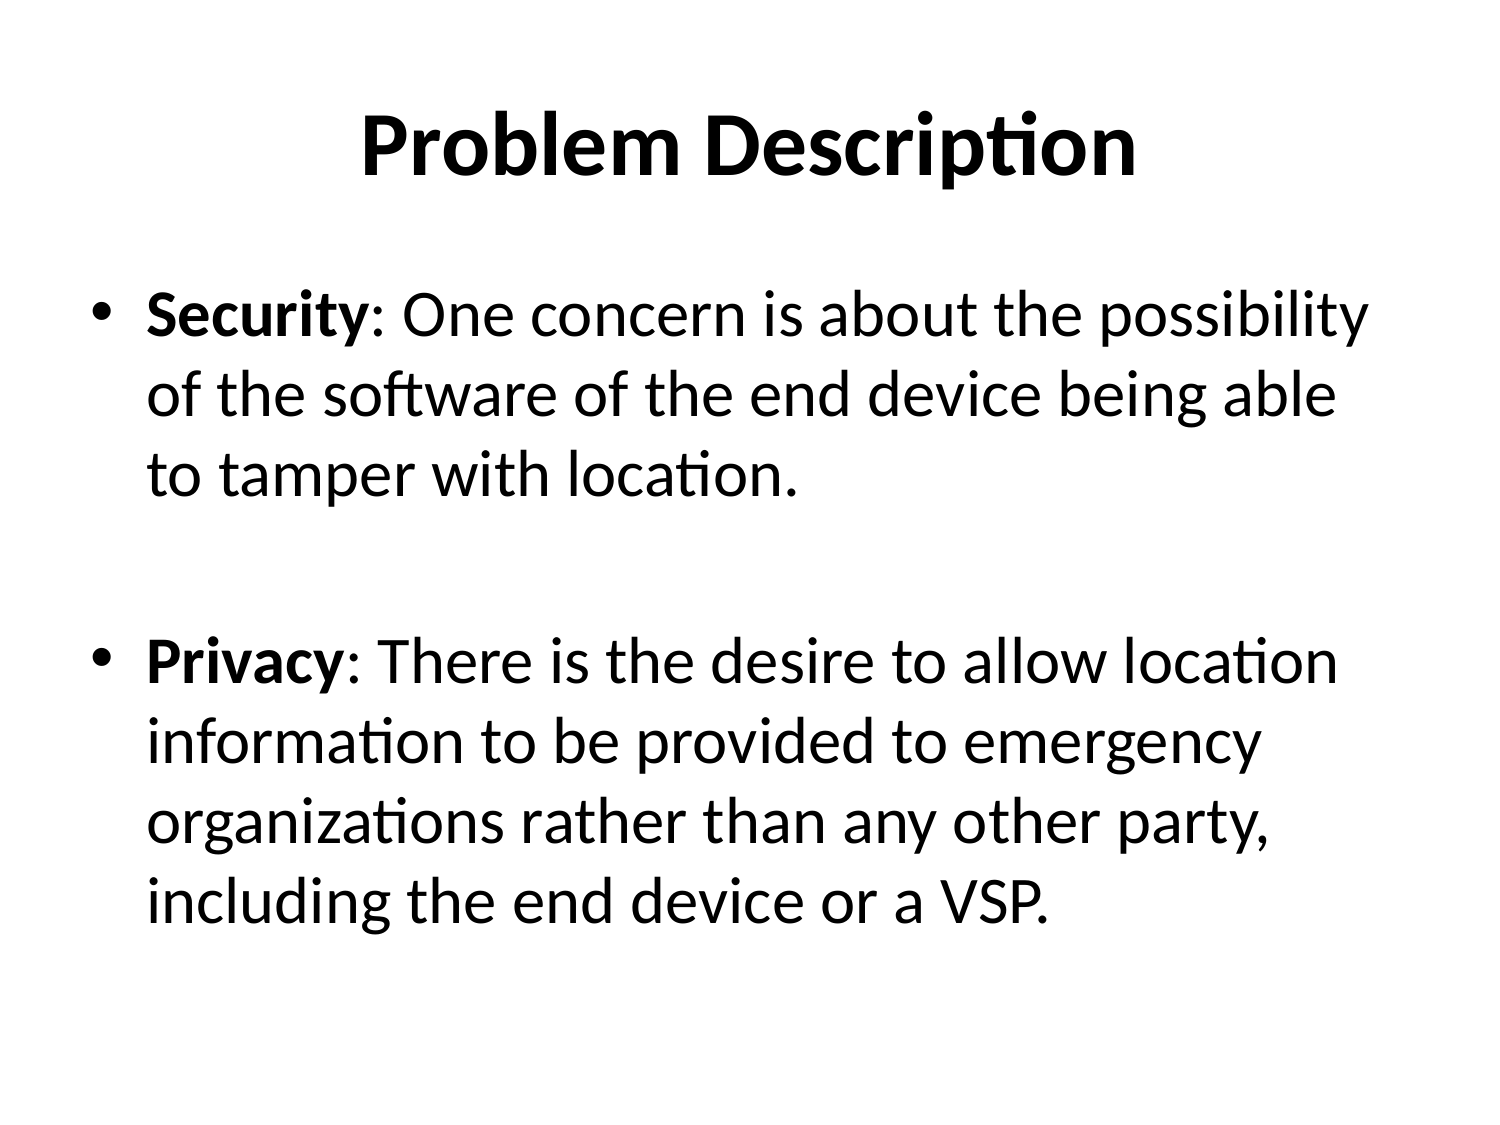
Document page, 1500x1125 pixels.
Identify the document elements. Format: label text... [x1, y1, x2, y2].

list Security: One concern is about the possibility of the software of the end device being able to tamper with location. Privacy: There is the desire to allow location information to be provided to emergency organizations rather than any other party, including the end device or a VSP. [75, 262, 1425, 1005]
title Problem Description [75, 45, 1425, 233]
